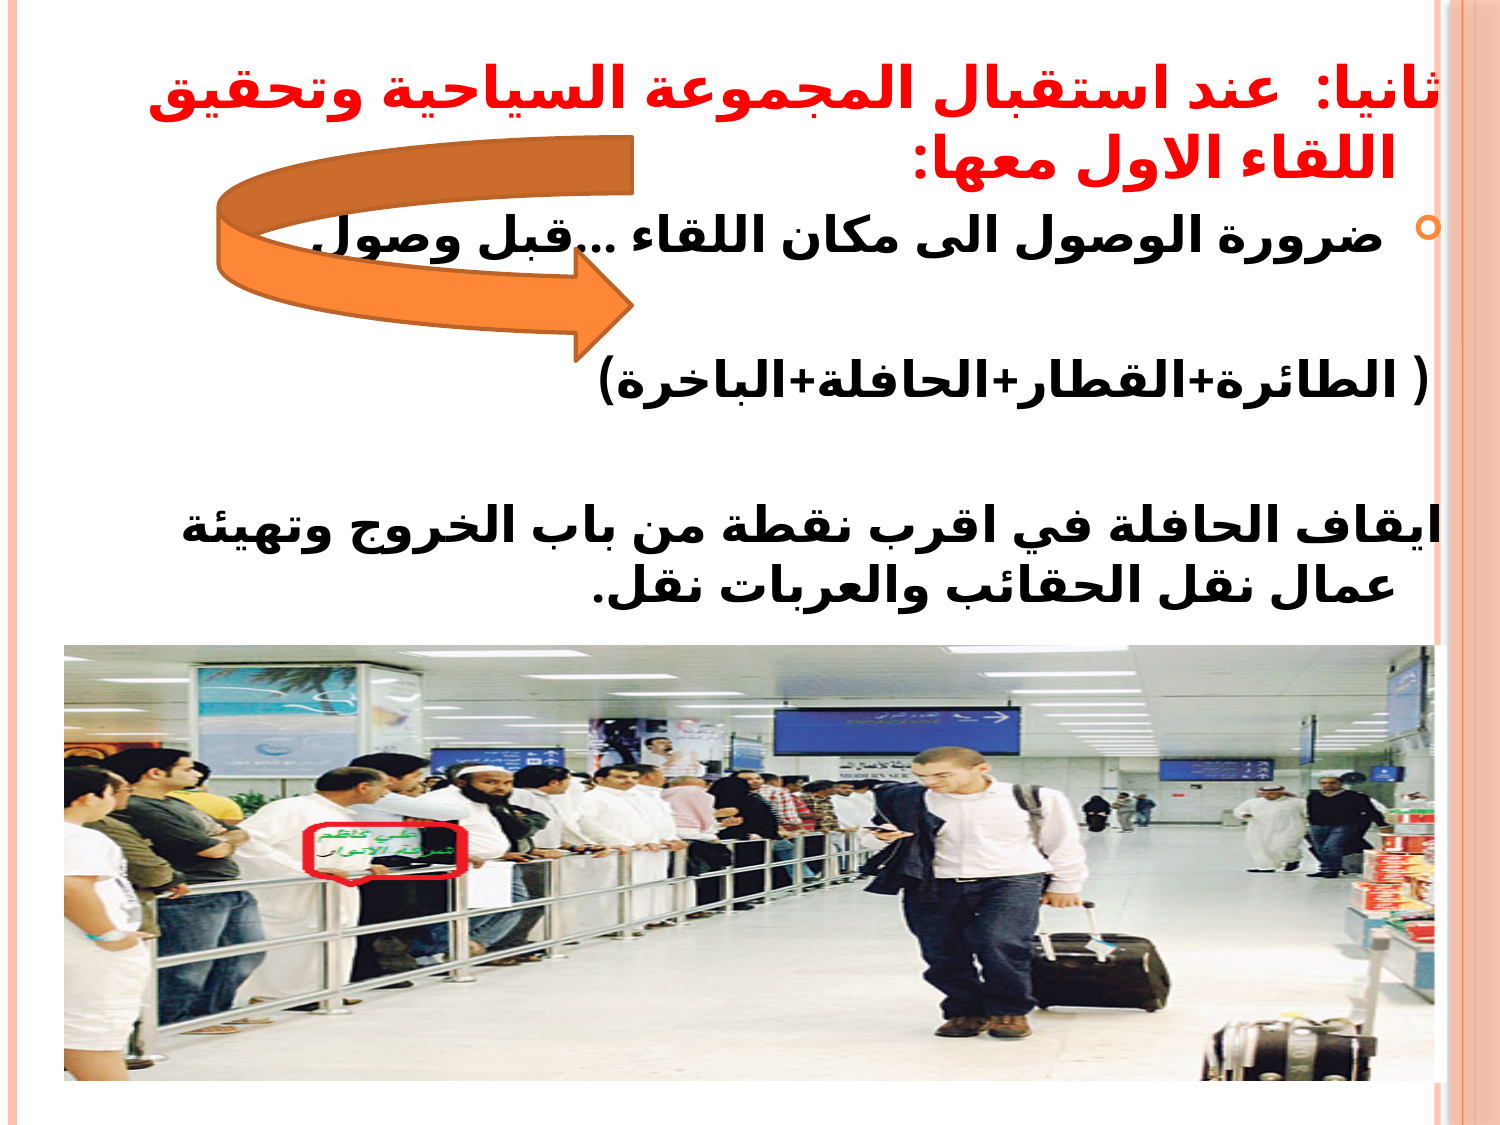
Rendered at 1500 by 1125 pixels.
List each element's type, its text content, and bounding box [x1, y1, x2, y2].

picture [64, 644, 1448, 1083]
text_box [216, 135, 634, 363]
list ثانيا: عند استقبال المجموعة السياحية وتحقيق اللقاء الاول معها: ضرورة الوصول الى مكان اللقاء ...قبل وصول ( الطائرة+القطار+الحافلة+الباخرة) ايقاف الحافلة في اقرب نقطة من باب الخروج وتهيئة عمال نقل الحقائب والعربات نقل. رفع لافته باسم شركته والشركة المنظمة للمجموعة في مكان مناسب يراه الجميع. [41, 42, 1459, 1062]
